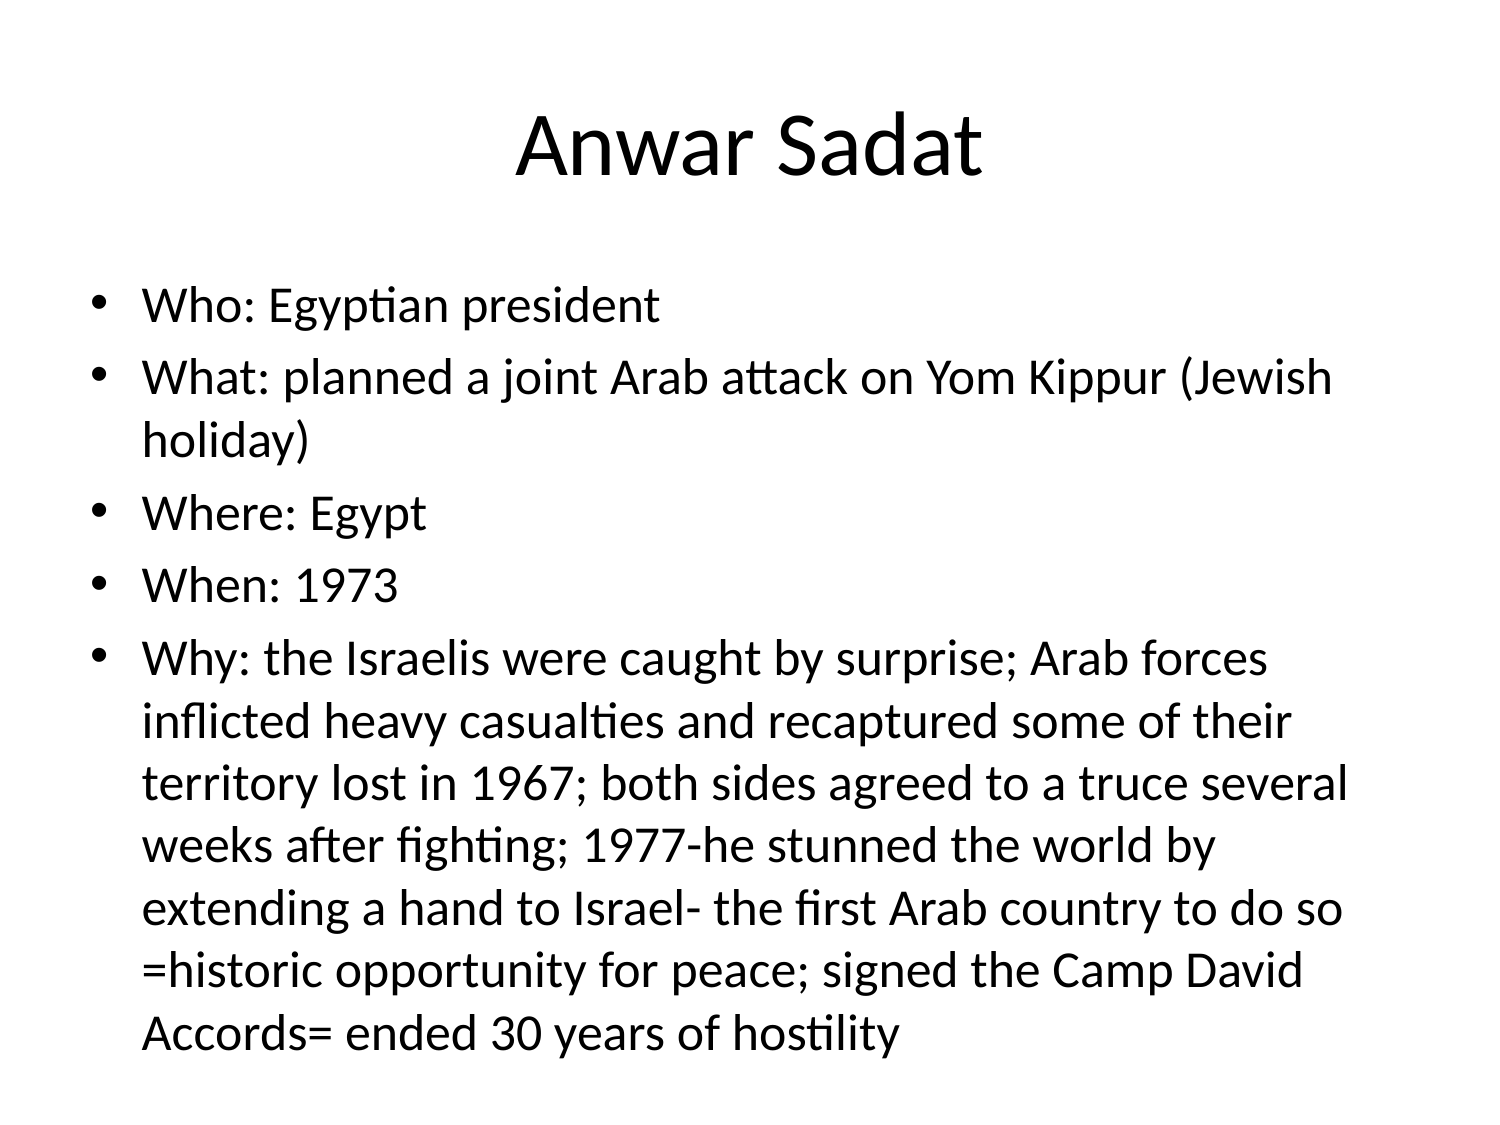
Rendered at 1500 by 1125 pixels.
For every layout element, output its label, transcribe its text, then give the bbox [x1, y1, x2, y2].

list Who: Egyptian president What: planned a joint Arab attack on Yom Kippur (Jewish holiday) Where: Egypt When: 1973 Why: the Israelis were caught by surprise; Arab forces inflicted heavy casualties and recaptured some of their territory lost in 1967; both sides agreed to a truce several weeks after fighting; 1977-he stunned the world by extending a hand to Israel- the first Arab country to do so =historic opportunity for peace; signed the Camp David Accords= ended 30 years of hostility [75, 262, 1438, 1075]
title Anwar Sadat [75, 45, 1425, 233]
